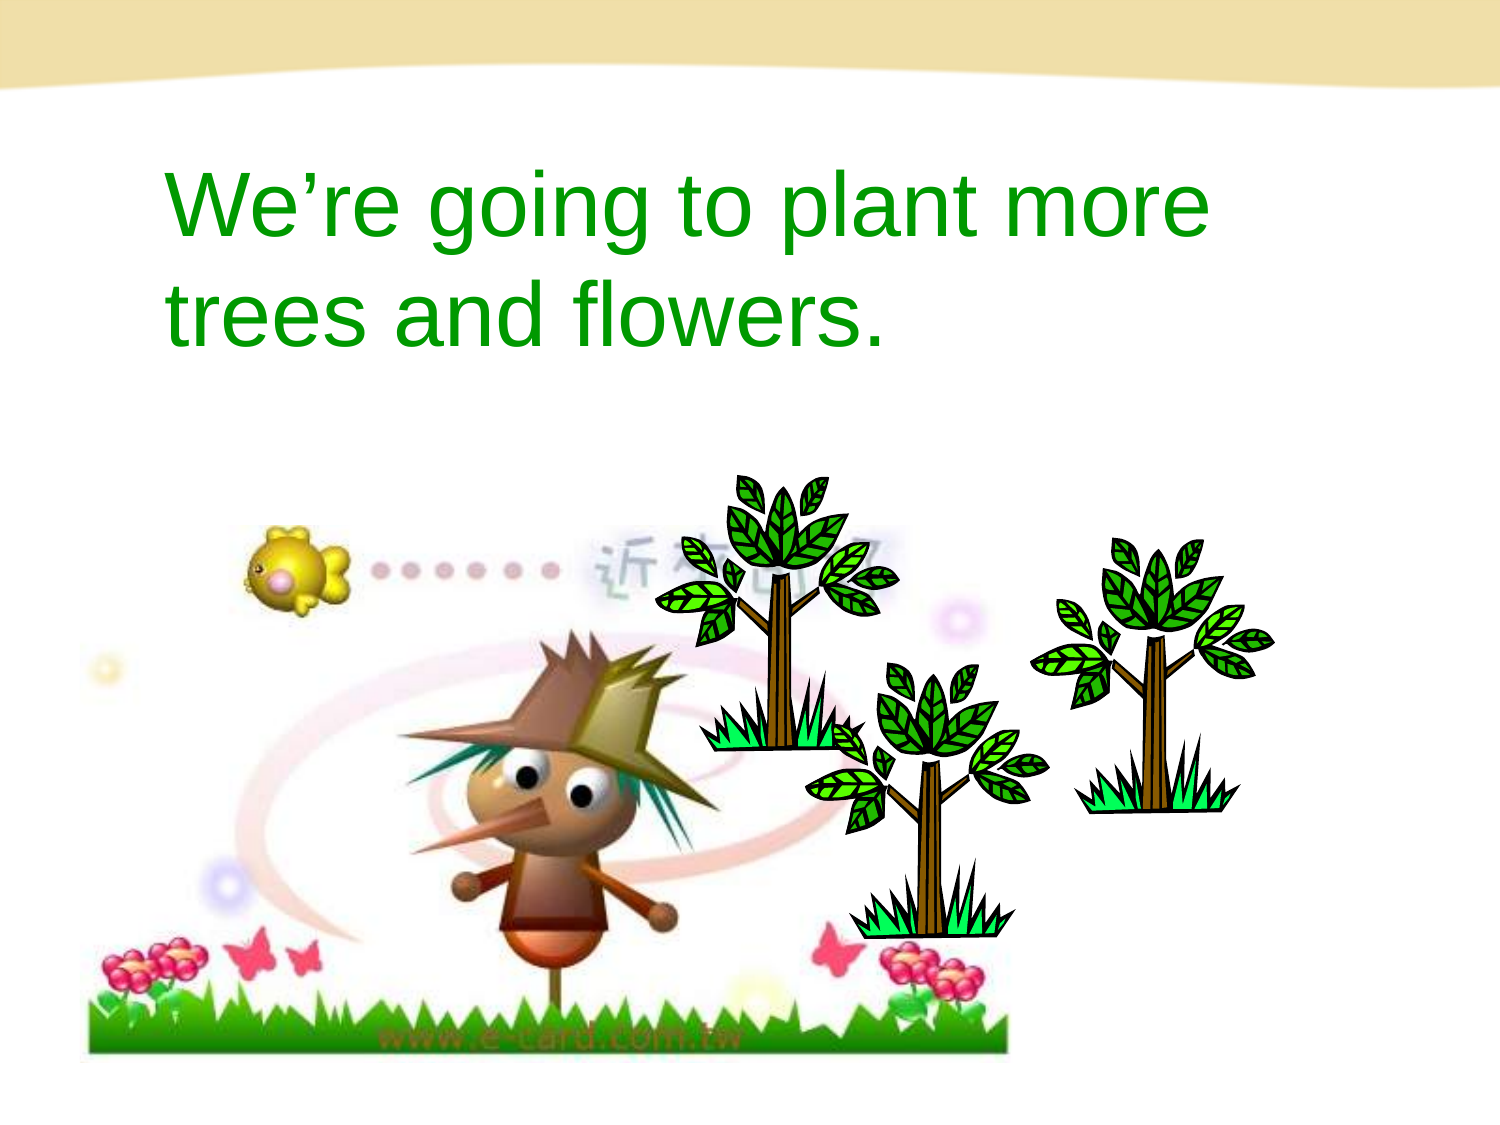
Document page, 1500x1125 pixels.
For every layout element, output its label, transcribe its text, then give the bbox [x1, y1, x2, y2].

text_box We’re going to plant more trees and flowers. [149, 137, 1363, 373]
picture [0, 0, 1500, 1125]
